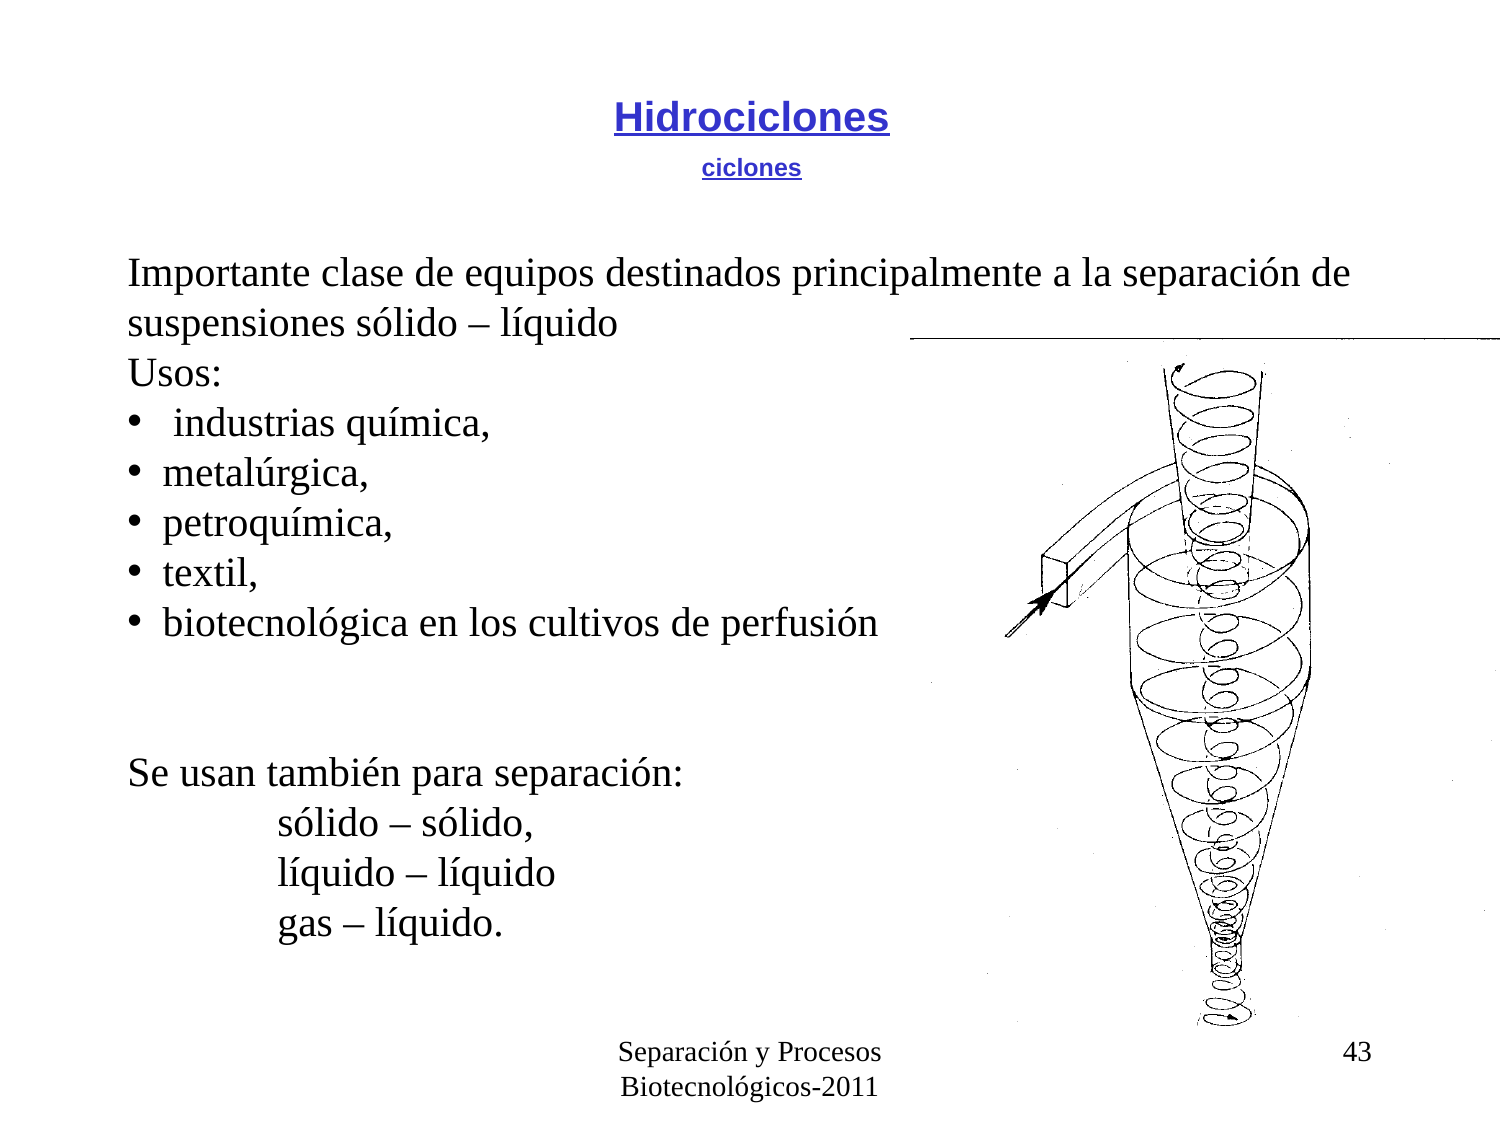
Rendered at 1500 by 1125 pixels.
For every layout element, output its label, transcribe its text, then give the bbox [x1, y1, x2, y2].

text_box Importante clase de equipos destinados principalmente a la separación de suspensiones sólido – líquido Usos: industrias química, metalúrgica, petroquímica, textil, biotecnológica en los cultivos de perfusión Se usan también para separación: sólido – sólido, líquido – líquido gas – líquido. [112, 237, 1388, 913]
text_box Hidrociclones ciclones [598, 81, 905, 190]
footer Separación y Procesos Biotecnológicos-2011 [512, 1024, 988, 1101]
slide_number 43 [1074, 1035, 1388, 1101]
picture [910, 337, 1500, 1026]
